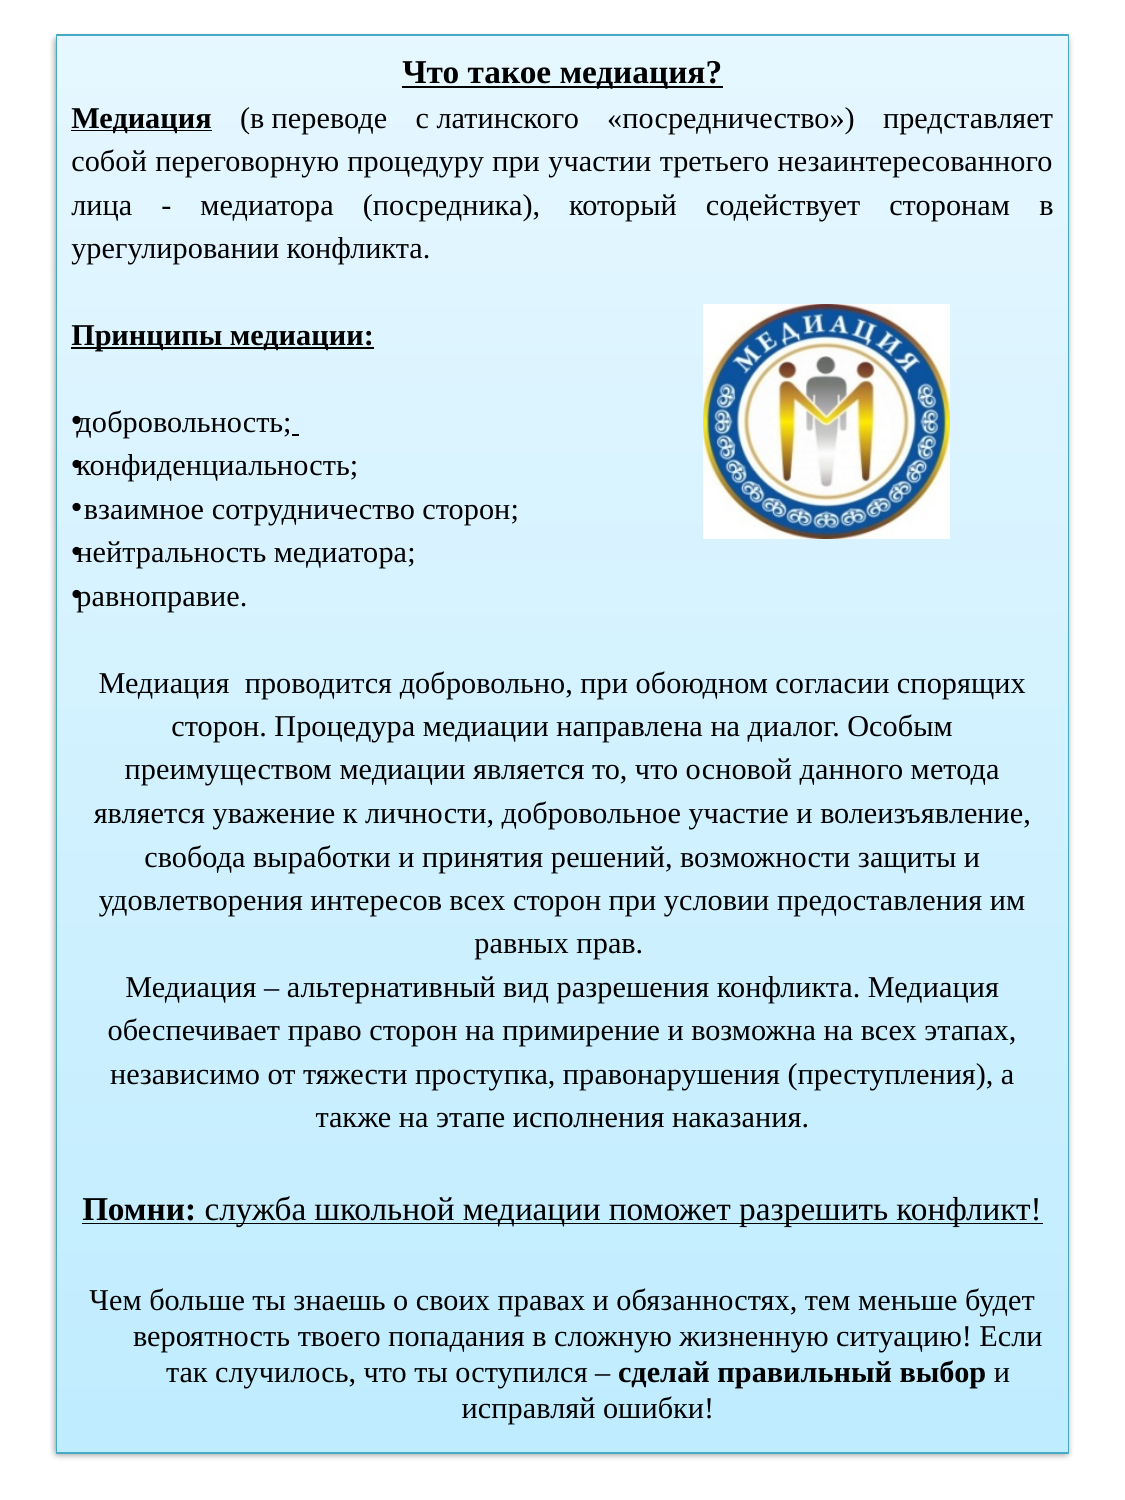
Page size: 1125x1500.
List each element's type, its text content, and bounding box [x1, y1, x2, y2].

list Что такое медиация? Медиация (в переводе с латинского «посредничество») представляет собой переговорную процедуру при участии третьего незаинтересованного лица - медиатора (посредника), который содействует сторонам в урегулировании конфликта. Принципы медиации: добровольность; конфиденциальность; взаимное сотрудничество сторон; нейтральность медиатора; равноправие. Медиация проводится добровольно, при обоюдном согласии спорящих сторон. Процедура медиации направлена на диалог. Особым преимуществом медиации является то, что основой данного метода является уважение к личности, добровольное участие и волеизъявление, свобода выработки и принятия решений, возможности защиты и удовлетворения интересов всех сторон при условии предоставления им равных прав. Медиация – альтернативный вид разрешения конфликта. Медиация обеспечивает право сторон на примирение и возможна на всех этапах, независимо от тяжести проступка, правонарушения (преступления), а также на этапе исполнения наказания. Помни: служба школьной медиации поможет разрешить конфликт! Чем больше ты знаешь о своих правах и обязанностях, тем меньше будет вероятность твоего попадания в сложную жизненную ситуацию! Если так случилось, что ты оступился – сделай правильный выбор и исправляй ошибки! [56, 34, 1069, 1454]
picture [702, 304, 950, 540]
